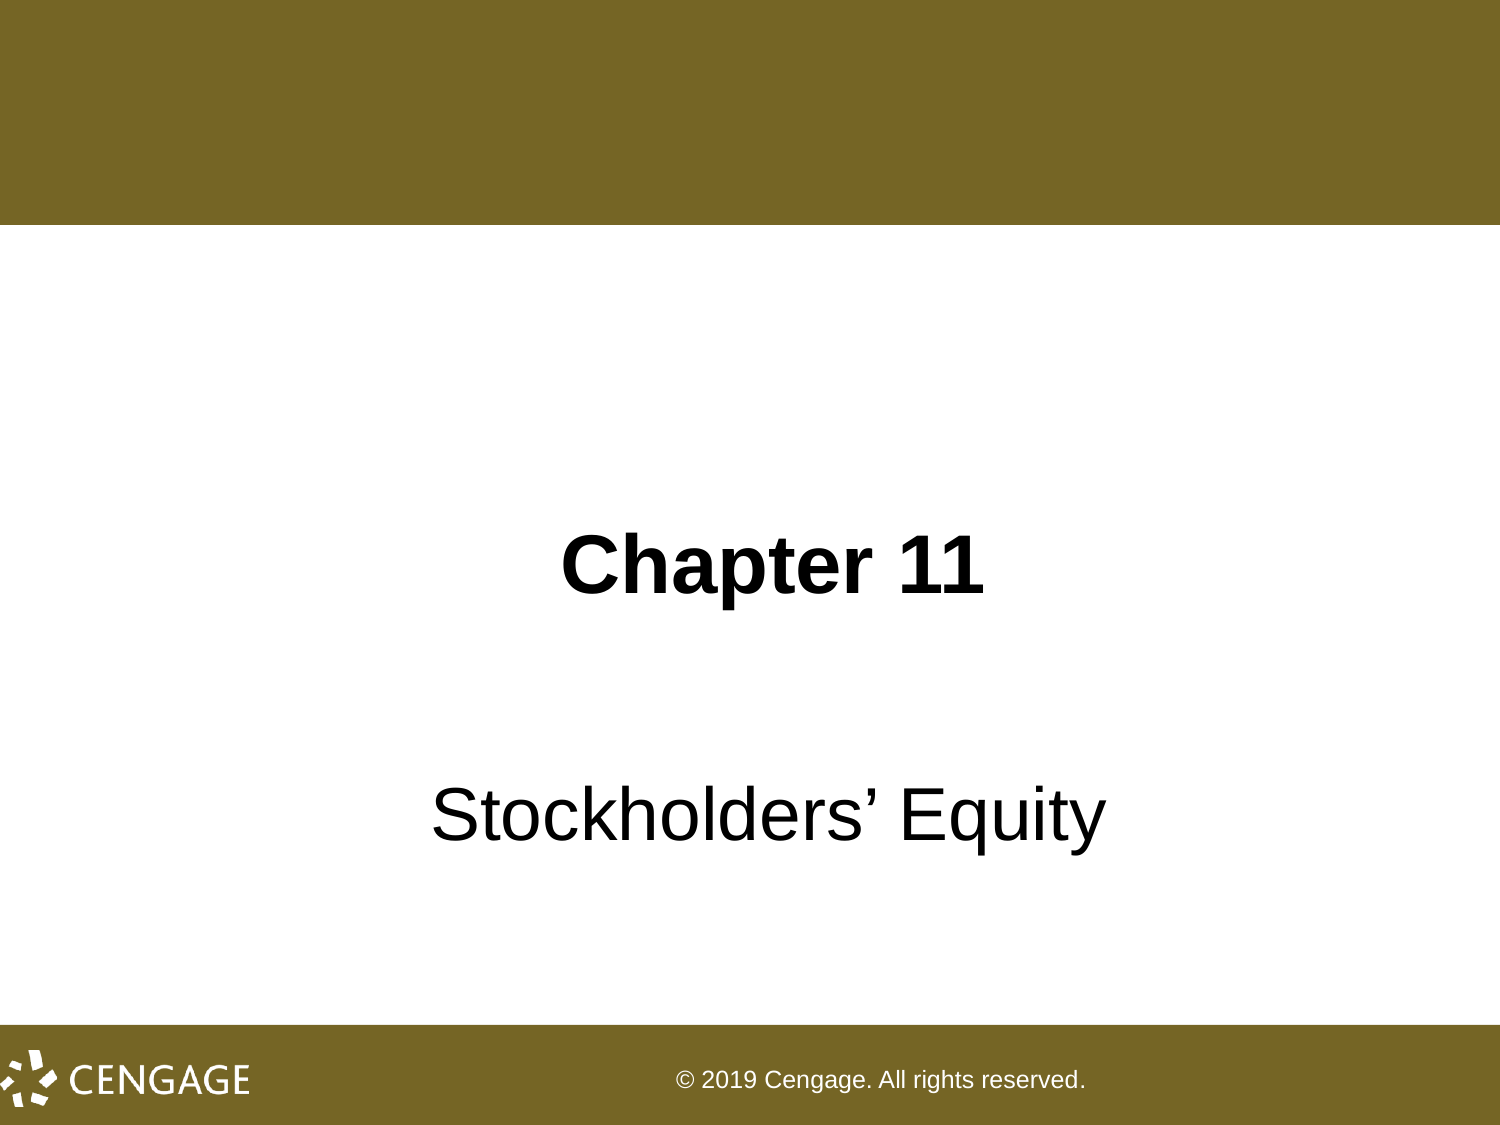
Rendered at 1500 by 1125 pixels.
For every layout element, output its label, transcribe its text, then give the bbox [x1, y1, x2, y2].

list Stockholders’ Equity [120, 718, 1417, 903]
list © 2019 Cengage. All rights reserved. [262, 1031, 1500, 1125]
picture [0, 1050, 249, 1107]
title Chapter 11 [95, 462, 1441, 659]
